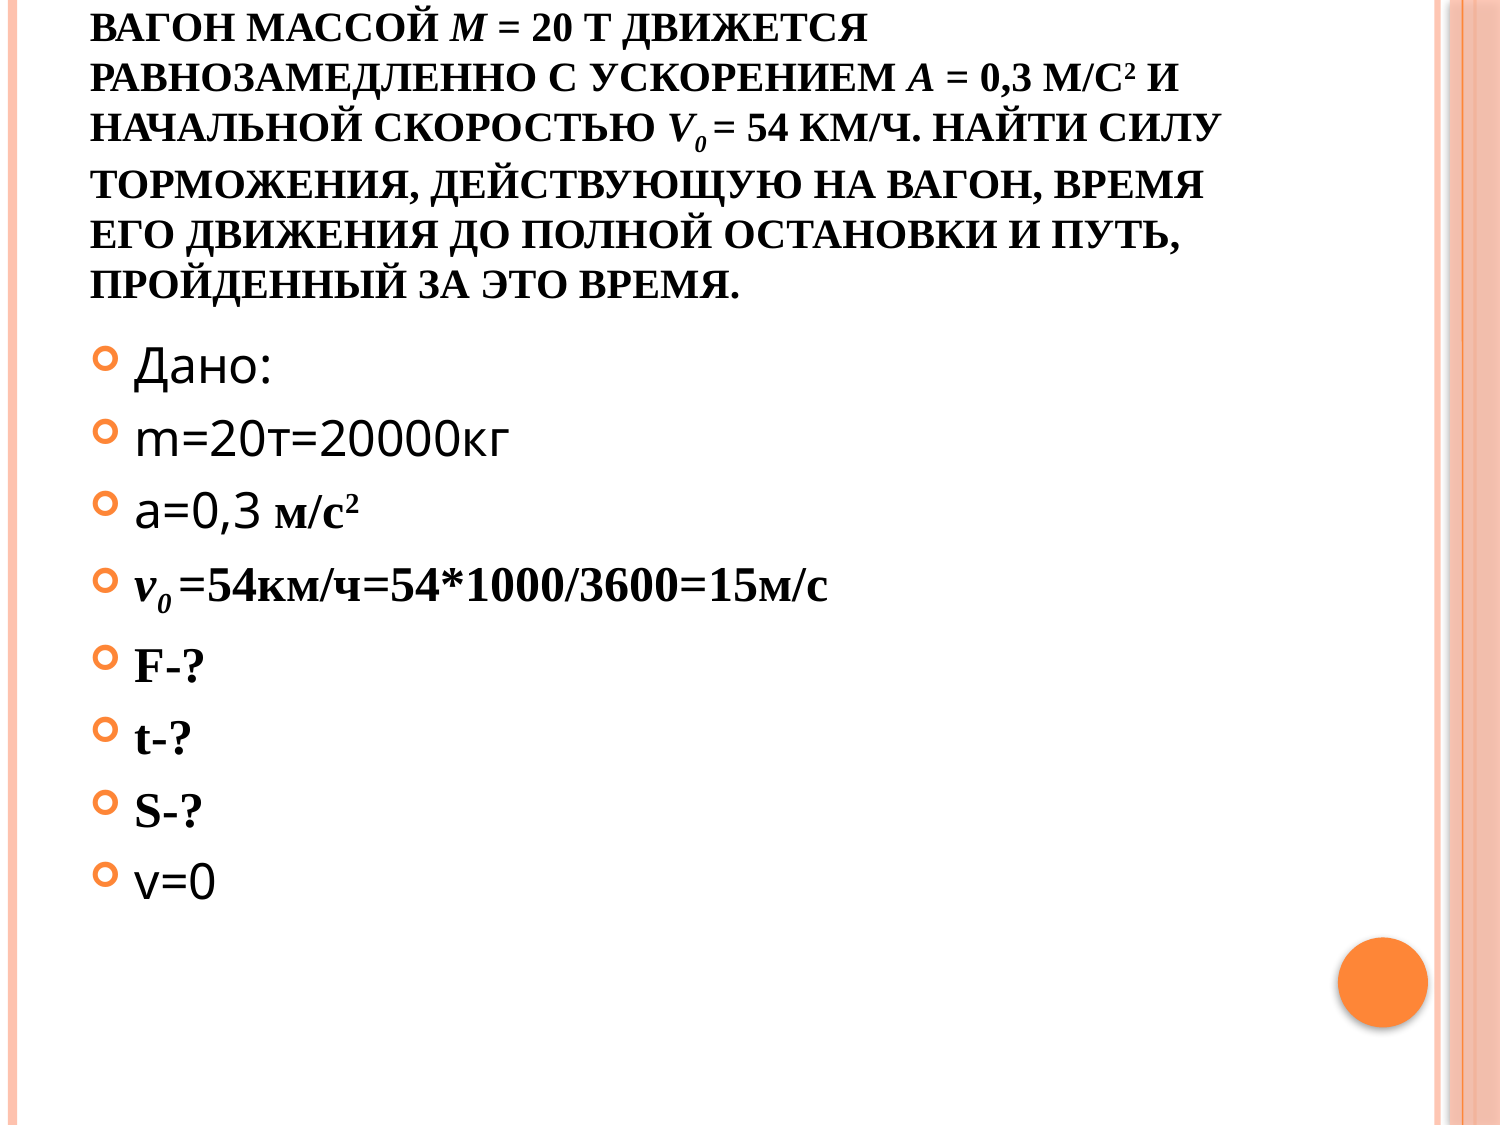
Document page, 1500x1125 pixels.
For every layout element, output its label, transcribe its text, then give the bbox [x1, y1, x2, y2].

list Дано: m=20т=20000кг a=0,3 м/с2 v0 =54км/ч=54*1000/3600=15м/с F-? t-? S-? v=0 [75, 326, 1300, 1062]
title Вагон массой m = 20 т движется равнозамедленно с ускорением а = 0,3 м/с2 и начальной скоростью v0 = 54 км/ч. Найти силу торможения, действующую на вагон, время его движения до полной остановки и путь, пройденный за это время. [75, 45, 1300, 315]
